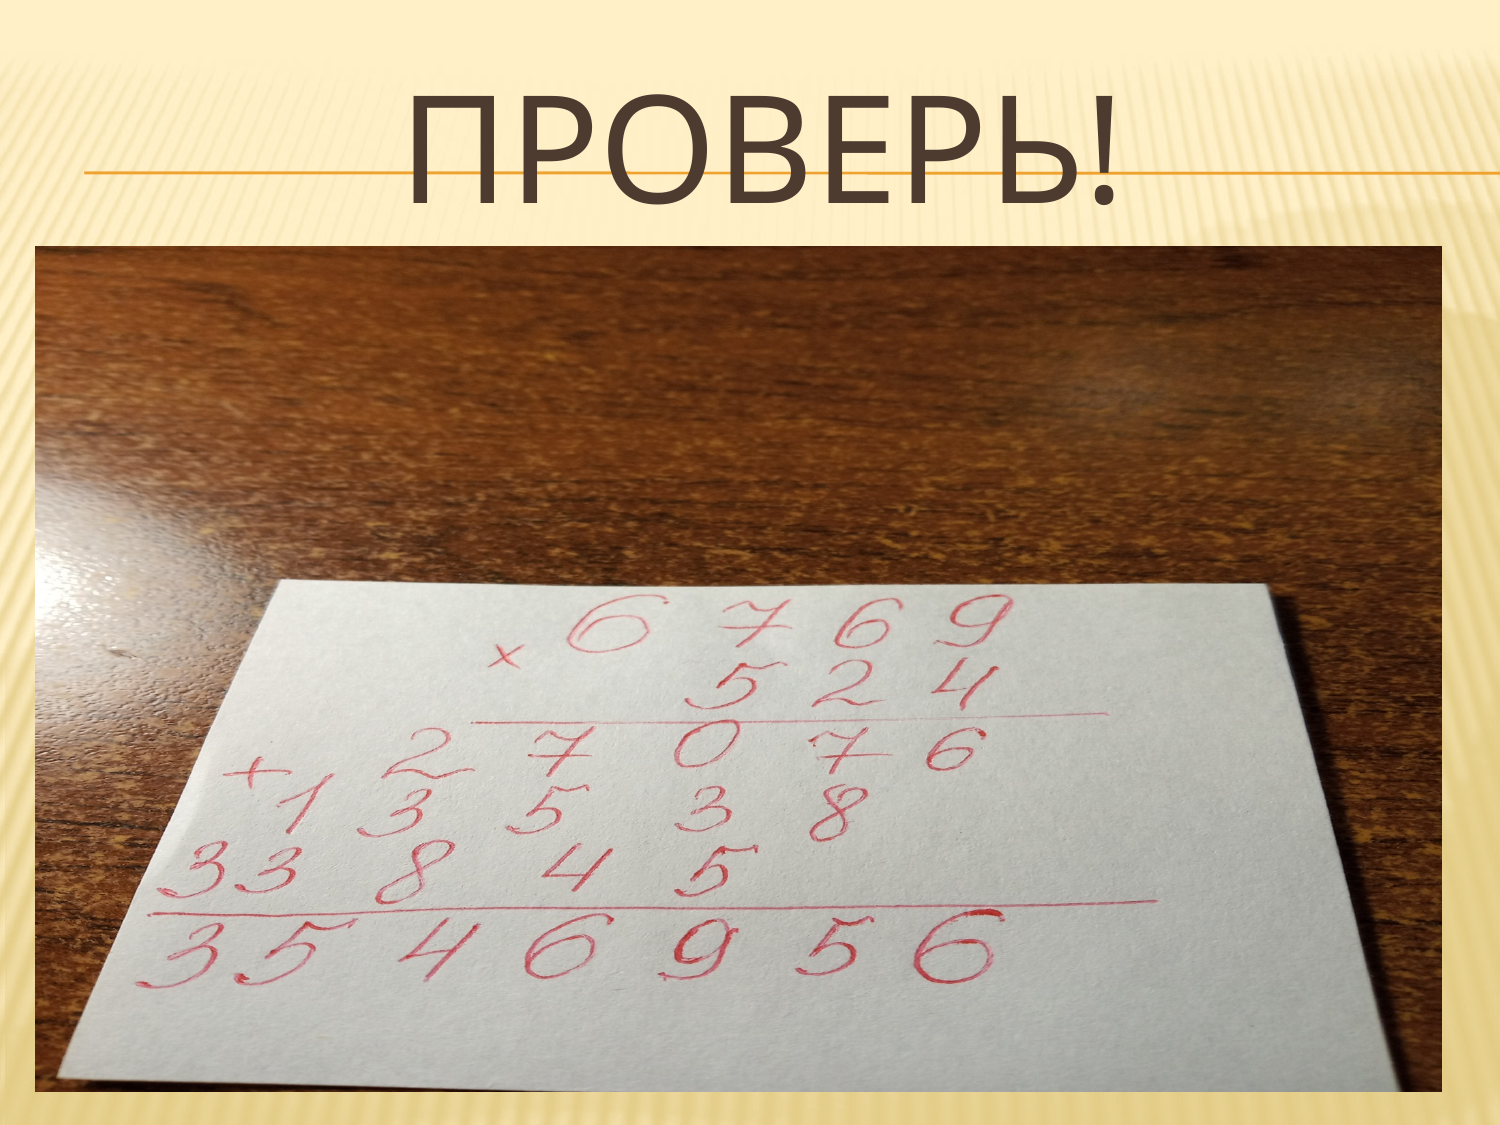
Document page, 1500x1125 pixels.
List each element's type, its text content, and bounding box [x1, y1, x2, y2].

title Проверь! [50, 75, 1475, 213]
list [34, 245, 1442, 1092]
